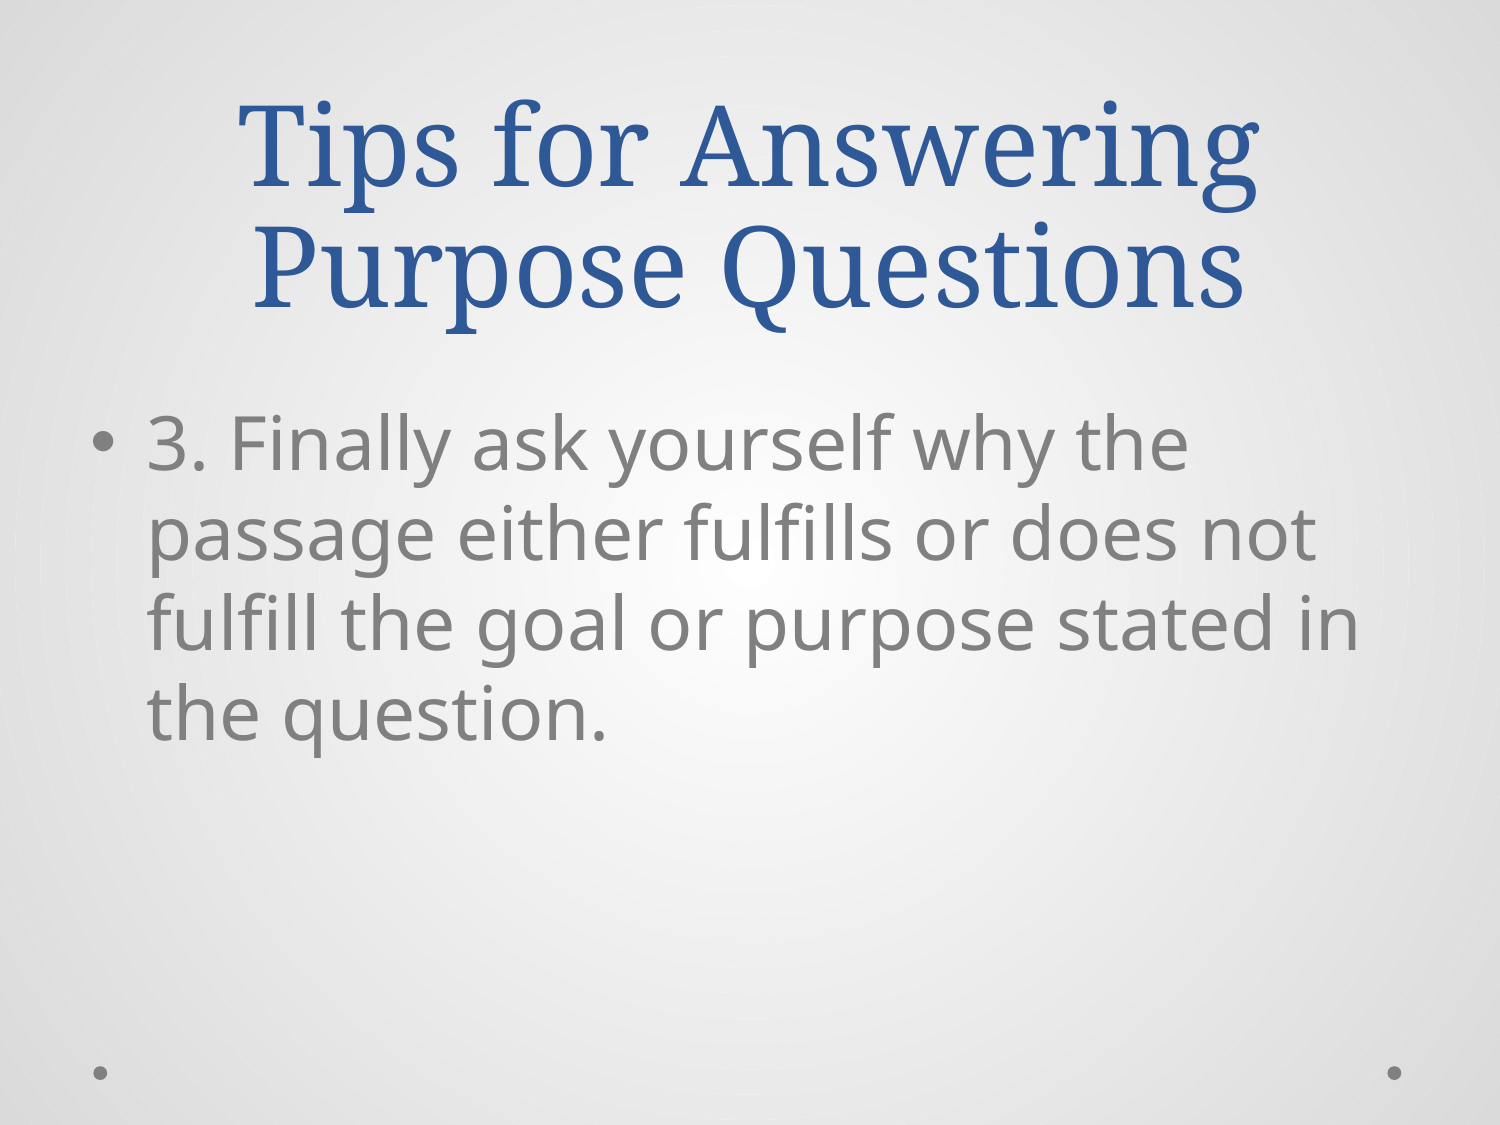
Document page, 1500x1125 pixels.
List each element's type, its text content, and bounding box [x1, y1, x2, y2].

list 3. Finally ask yourself why the passage either fulfills or does not fulfill the goal or purpose stated in the question. [75, 387, 1425, 913]
title Tips for Answering Purpose Questions [75, 75, 1425, 338]
